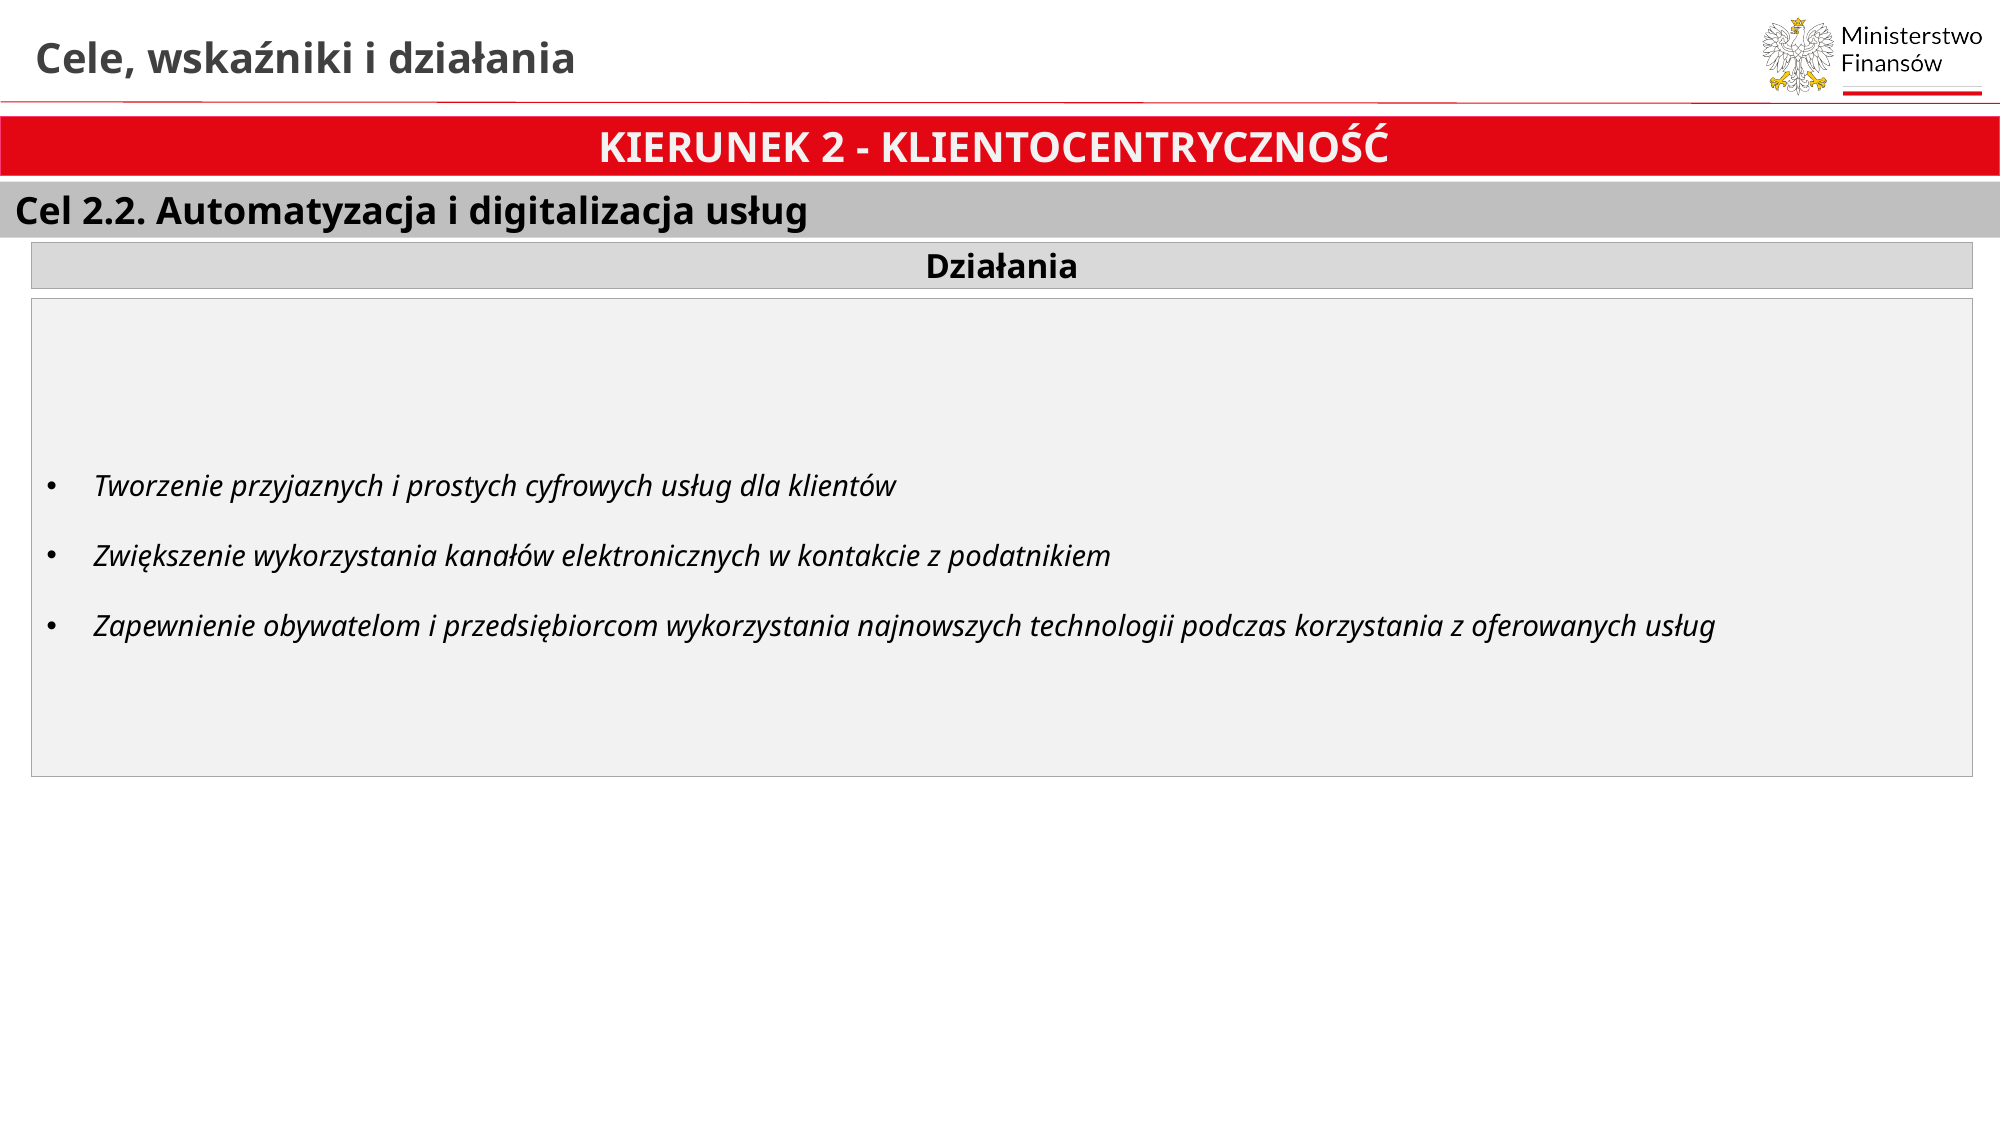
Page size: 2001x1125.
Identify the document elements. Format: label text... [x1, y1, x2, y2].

text_box Cel 2.2. Automatyzacja i digitalizacja usług [0, 181, 2000, 238]
picture [1743, 0, 2000, 101]
picture [1743, 104, 2000, 114]
text_box Działania [31, 242, 1973, 289]
text_box Cele, wskaźniki i działania [31, 24, 1549, 89]
text_box KIERUNEK 2 - KLIENTOCENTRYCZNOŚĆ [0, 116, 2000, 176]
text_box Tworzenie przyjaznych i prostych cyfrowych usług dla klientów Zwiększenie wykorzystania kanałów elektronicznych w kontakcie z podatnikiem Zapewnienie obywatelom i przedsiębiorcom wykorzystania najnowszych technologii podczas korzystania z oferowanych usług [31, 298, 1973, 777]
